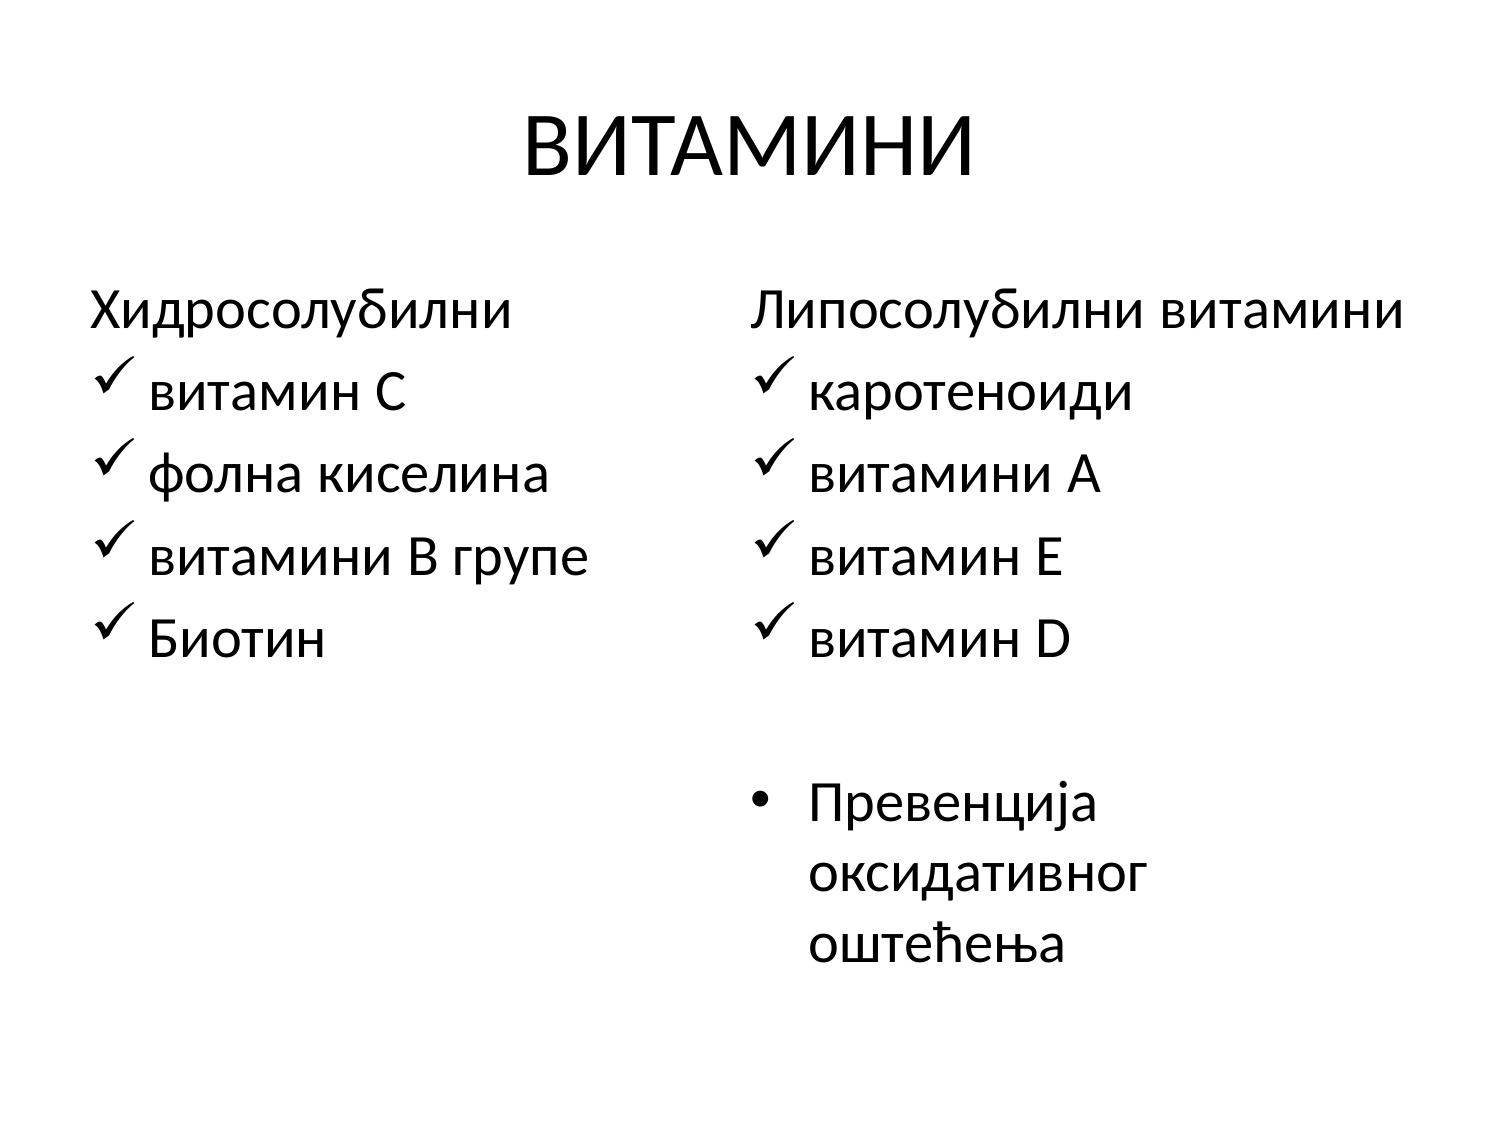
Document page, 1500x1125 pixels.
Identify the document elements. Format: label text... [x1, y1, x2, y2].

list Хидросолубилни витамин C фолна киселина витамини B групе Биотин Липосолубилни витамини каротеноиди витамини А витамин Е витамин D Превенција оксидативног оштећења [75, 262, 1425, 1005]
title ВИТАМИНИ [75, 45, 1425, 233]
